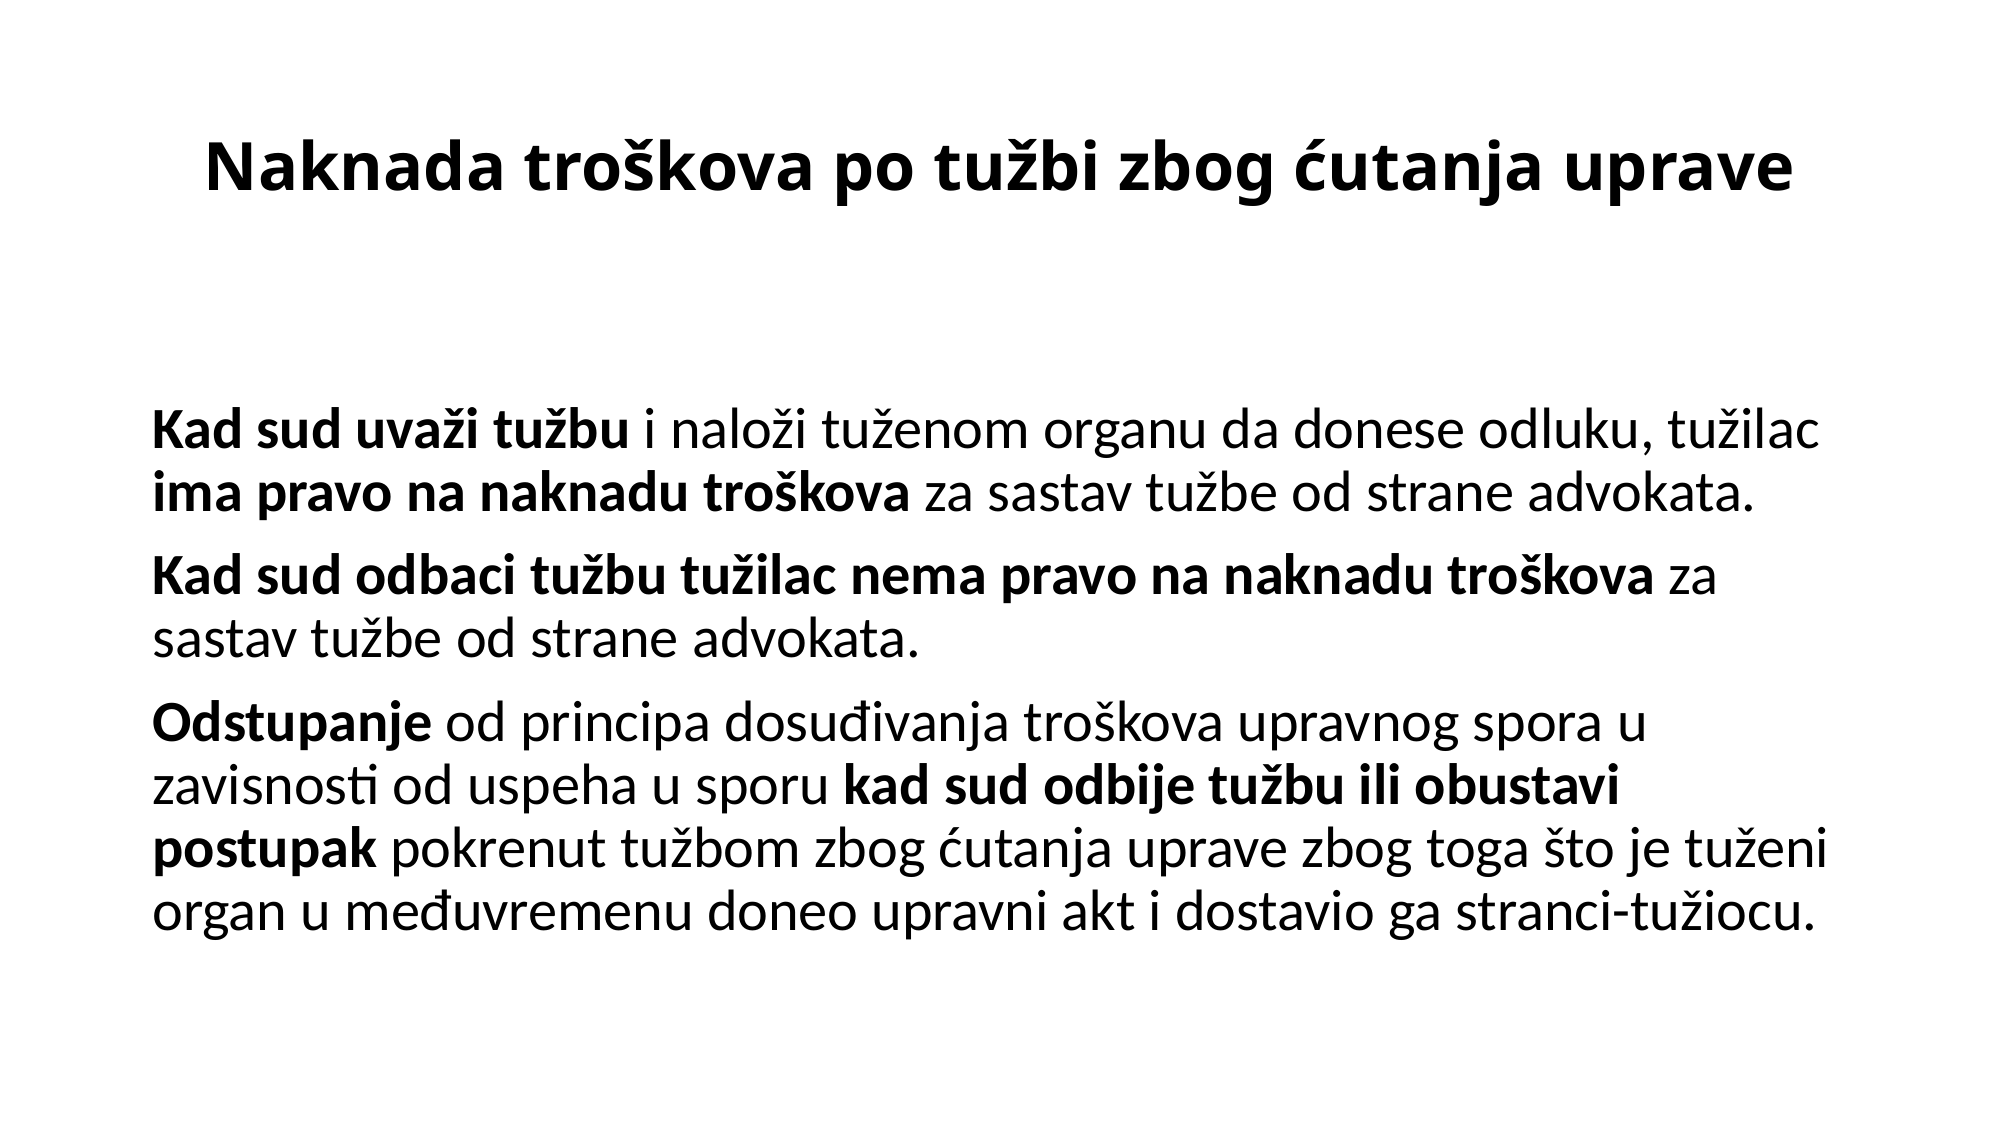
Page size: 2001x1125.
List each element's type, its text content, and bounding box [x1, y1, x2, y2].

title Naknada troškova po tužbi zbog ćutanja uprave [137, 59, 1863, 278]
list Kad sud uvaži tužbu i naloži tuženom organu da donese odluku, tužilac ima pravo na naknadu troškova za sastav tužbe od strane advokata. Kad sud odbaci tužbu tužilac nema pravo na naknadu troškova za sastav tužbe od strane advokata. Odstupanje od principa dosuđivanja troškova upravnog spora u zavisnosti od uspeha u sporu kad sud odbije tužbu ili obustavi postupak pokrenut tužbom zbog ćutanja uprave zbog toga što je tuženi organ u međuvremenu doneo upravni akt i dostavio ga stranci-tužiocu. [137, 299, 1863, 1014]
